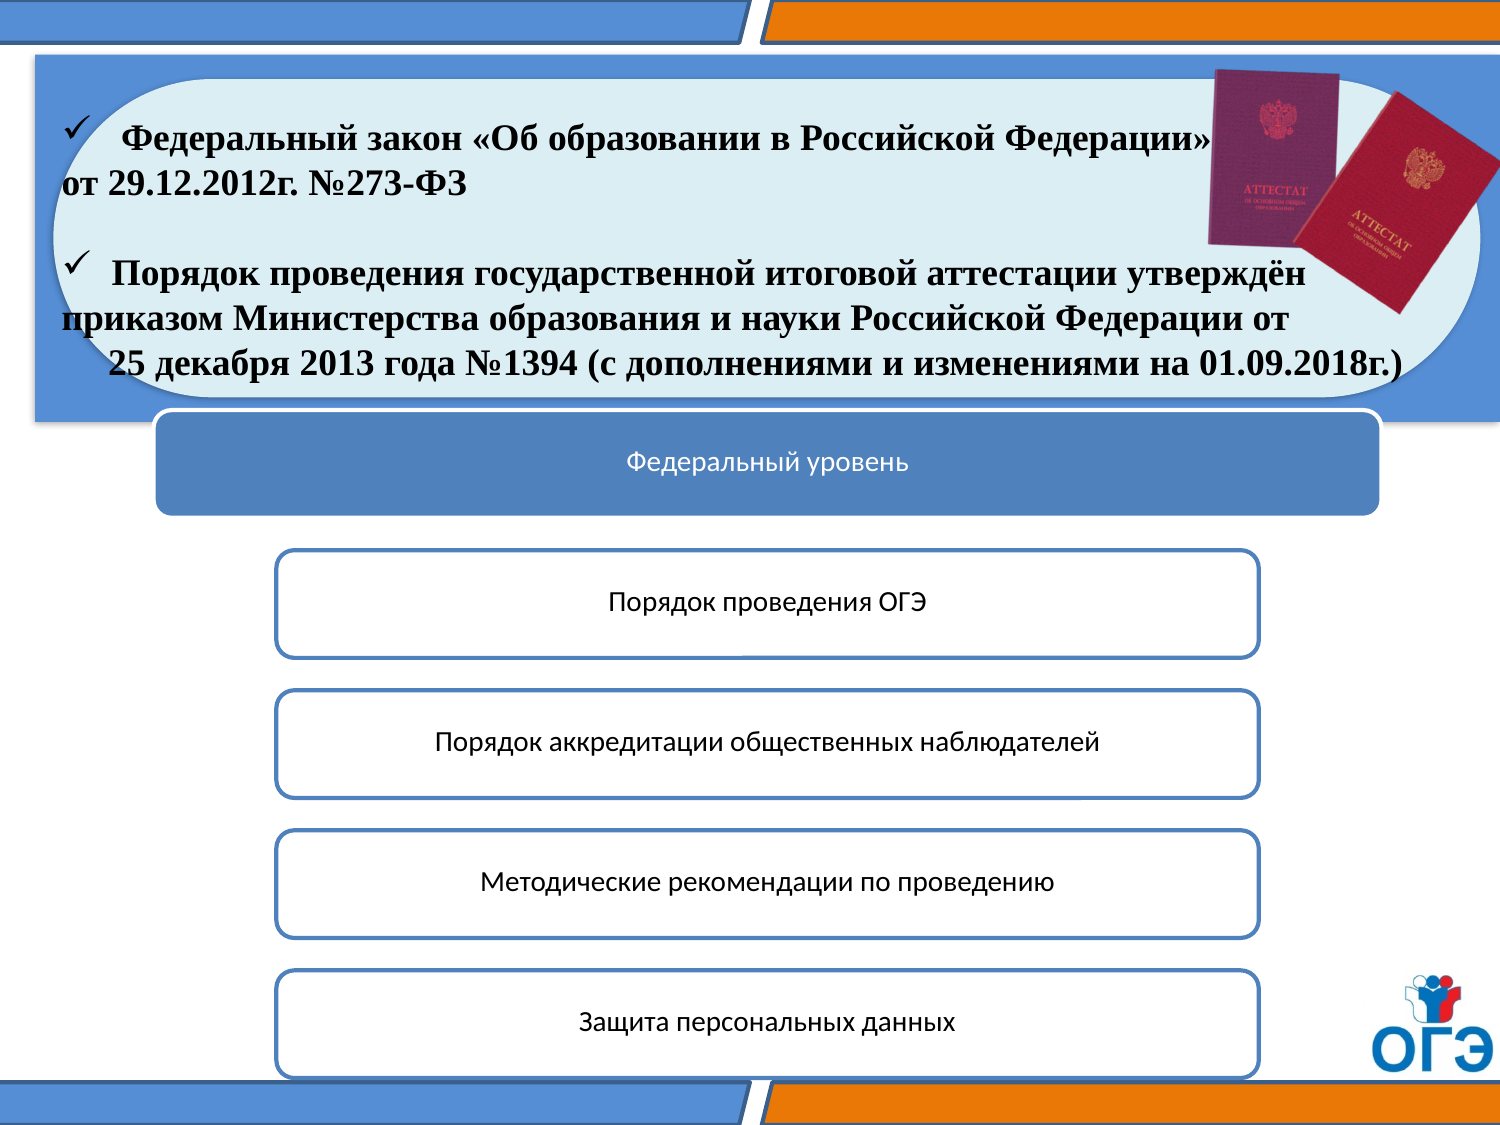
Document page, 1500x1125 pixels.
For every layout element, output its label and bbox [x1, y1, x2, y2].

text_box [0, 0, 1500, 408]
picture [1359, 968, 1500, 1079]
picture [1179, 70, 1481, 289]
text_box [0, 409, 1500, 1079]
text_box [0, 1086, 1500, 1125]
text_box [34, 54, 1500, 408]
